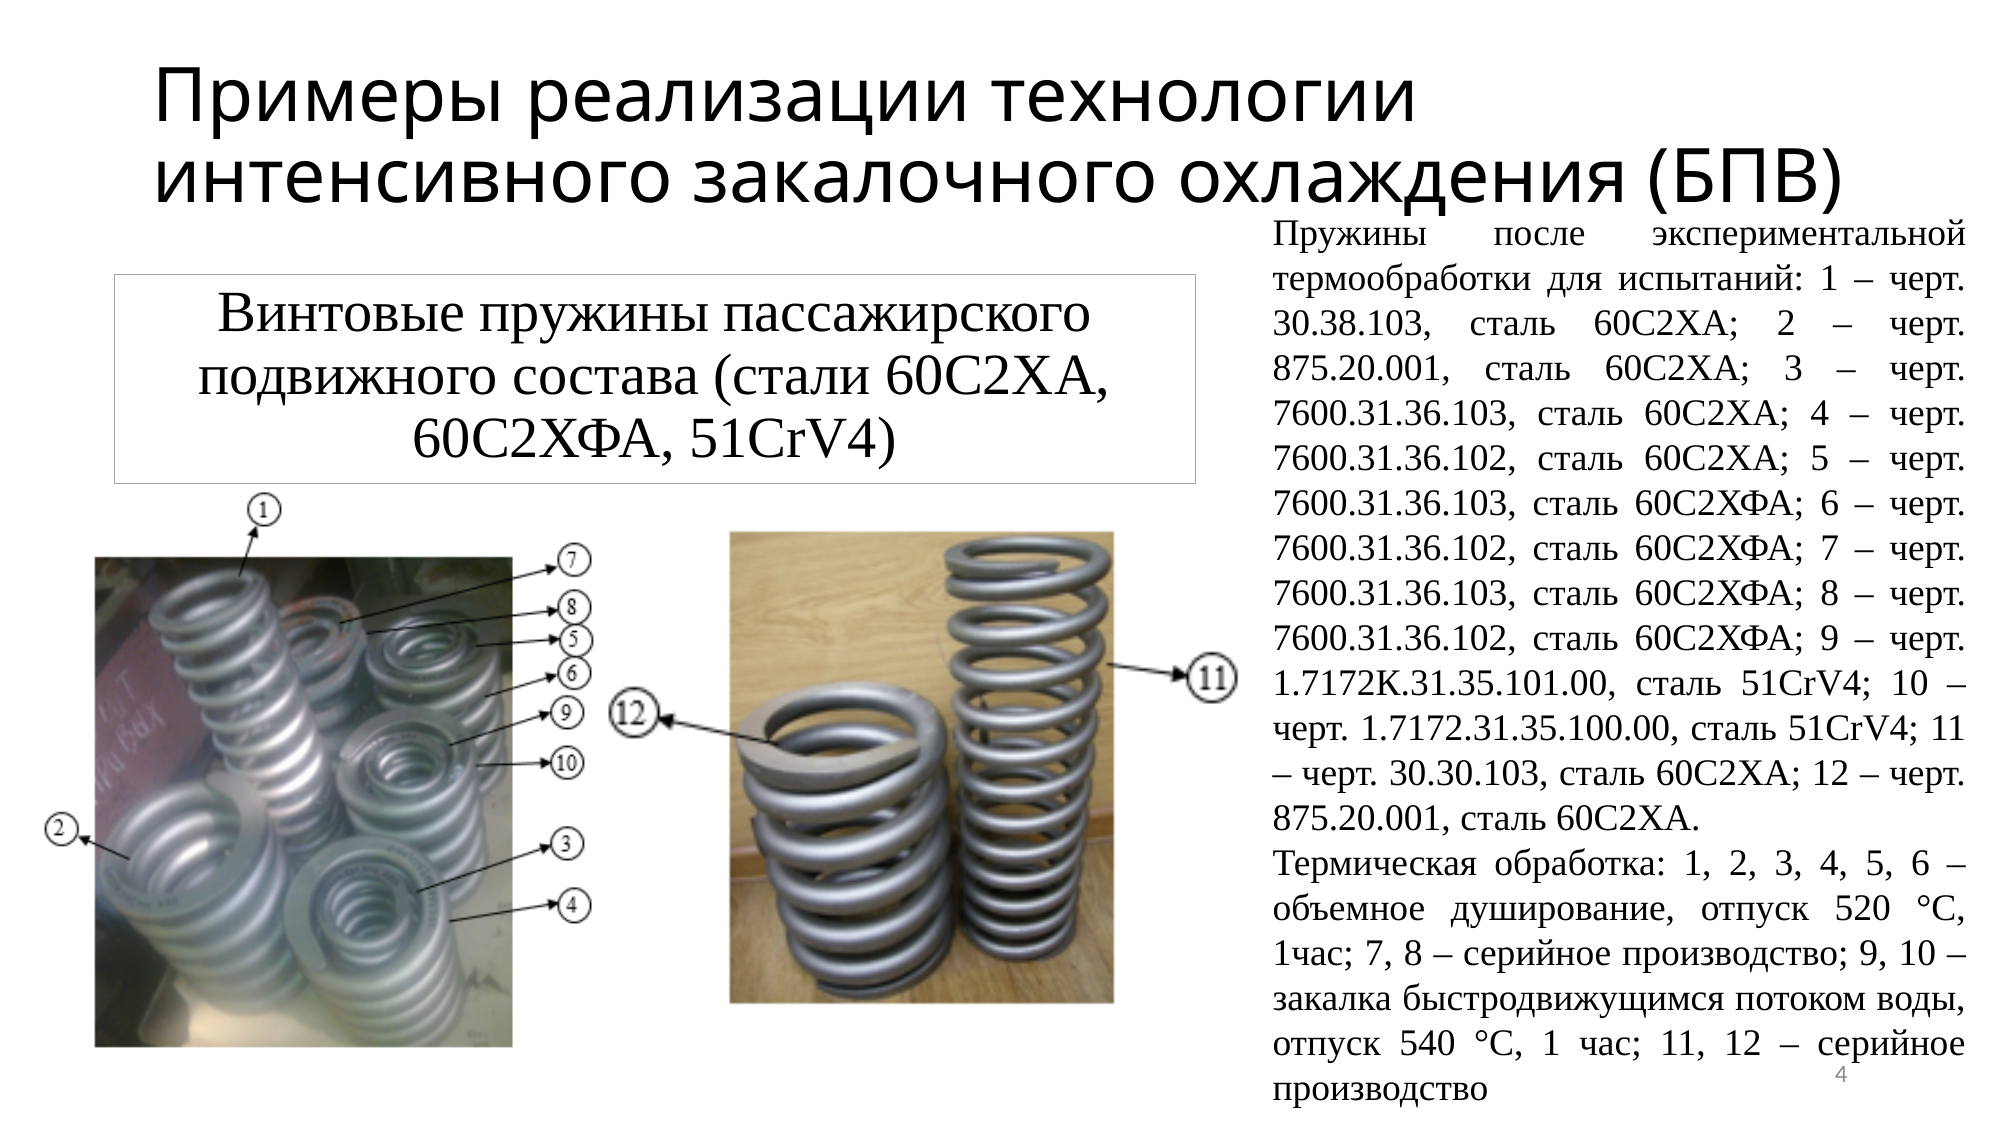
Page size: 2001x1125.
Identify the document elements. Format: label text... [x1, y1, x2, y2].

picture [20, 491, 599, 1053]
list Винтовые пружины пассажирского подвижного состава (стали 60С2ХА, 60С2ХФА, 51CrV4) [114, 274, 1196, 484]
text_box Пружины после экспериментальной термообработки для испытаний: 1 – черт. 30.38.103, сталь 60С2ХА; 2 – черт. 875.20.001, сталь 60С2ХА; 3 – черт. 7600.31.36.103, сталь 60С2ХА; 4 – черт. 7600.31.36.102, сталь 60С2ХА; 5 – черт. 7600.31.36.103, сталь 60С2ХФА; 6 – черт. 7600.31.36.102, сталь 60С2ХФА; 7 – черт. 7600.31.36.103, сталь 60С2ХФА; 8 – черт. 7600.31.36.102, сталь 60С2ХФА; 9 – черт. 1.7172К.31.35.101.00, сталь 51CrV4; 10 – черт. 1.7172.31.35.100.00, сталь 51CrV4; 11 – черт. 30.30.103, сталь 60С2ХА; 12 – черт. 875.20.001, сталь 60С2ХА. Термическая обработка: 1, 2, 3, 4, 5, 6 – объемное душирование, отпуск 520 °С, 1час; 7, 8 – серийное производство; 9, 10 – закалка быстродвижущимся потоком воды, отпуск 540 °С, 1 час; 11, 12 – серийное производство [1257, 201, 1982, 1116]
slide_number 4 [1412, 1042, 1863, 1103]
picture [607, 511, 1249, 1015]
title Примеры реализации технологии интенсивного закалочного охлаждения (БПВ) [137, 28, 1863, 247]
